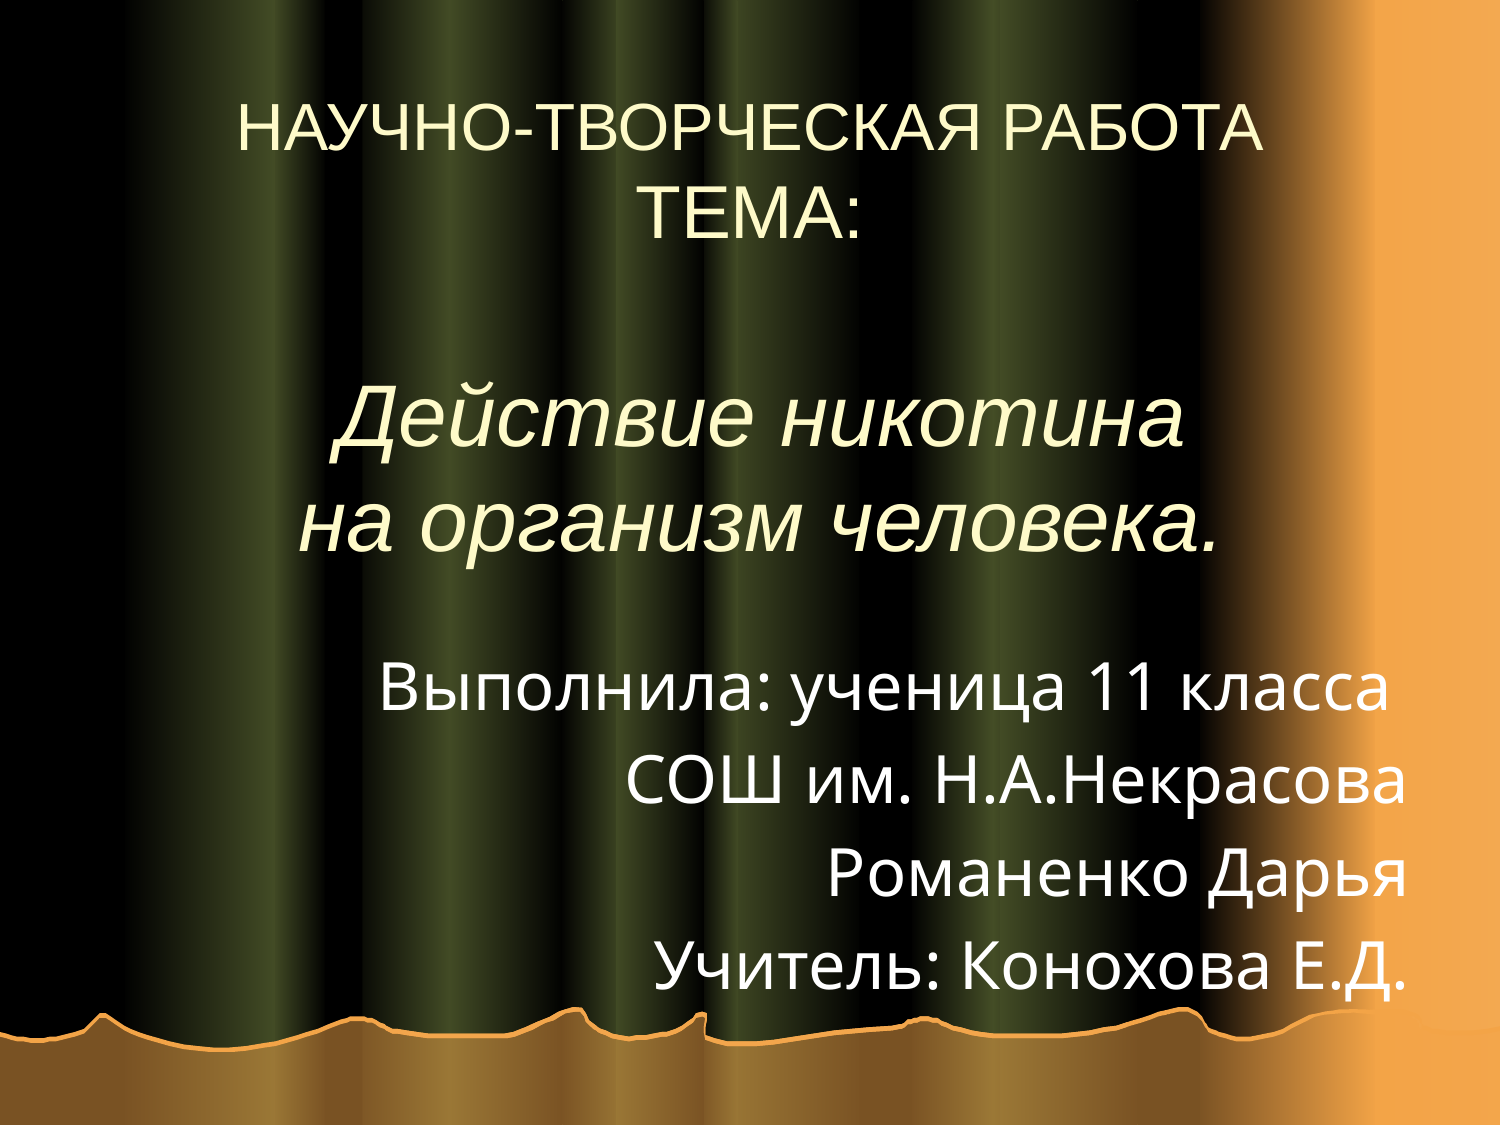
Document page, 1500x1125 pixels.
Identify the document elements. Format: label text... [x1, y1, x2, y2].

title НАУЧНО-ТВОРЧЕСКАЯ РАБОТА ТЕМА: Действие никотина на организм человека. [74, 45, 1426, 233]
list Выполнила: ученица 11 класса СОШ им. Н.А.Некрасова Романенко Дарья Учитель: Конохова Е.Д. [74, 262, 1426, 1006]
